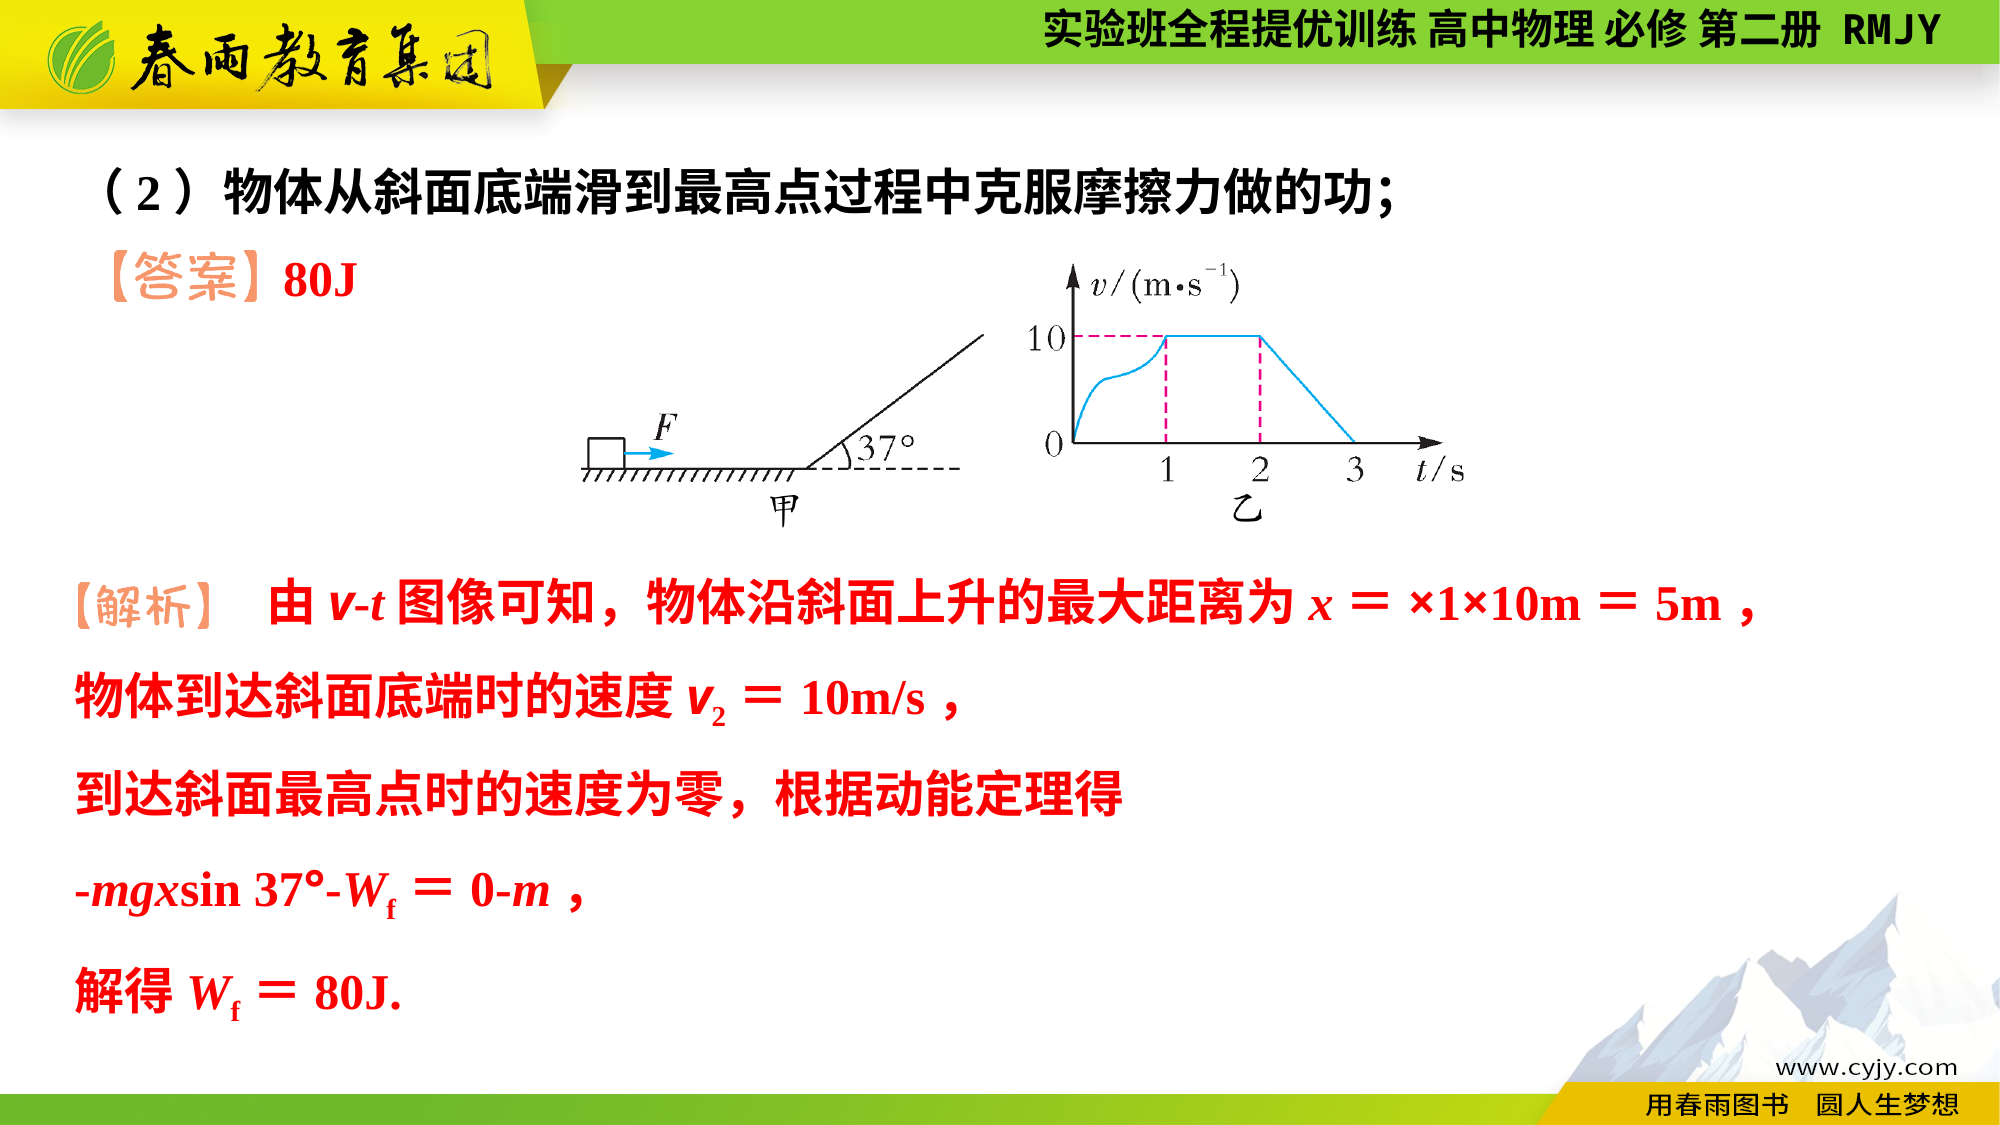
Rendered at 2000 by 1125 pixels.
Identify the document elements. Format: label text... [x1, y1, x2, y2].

picture [0, 0, 2000, 1125]
list （2）物体从斜面底端滑到最高点过程中克服摩擦力做的功； [59, 122, 1944, 217]
text_box 80J [268, 238, 374, 314]
